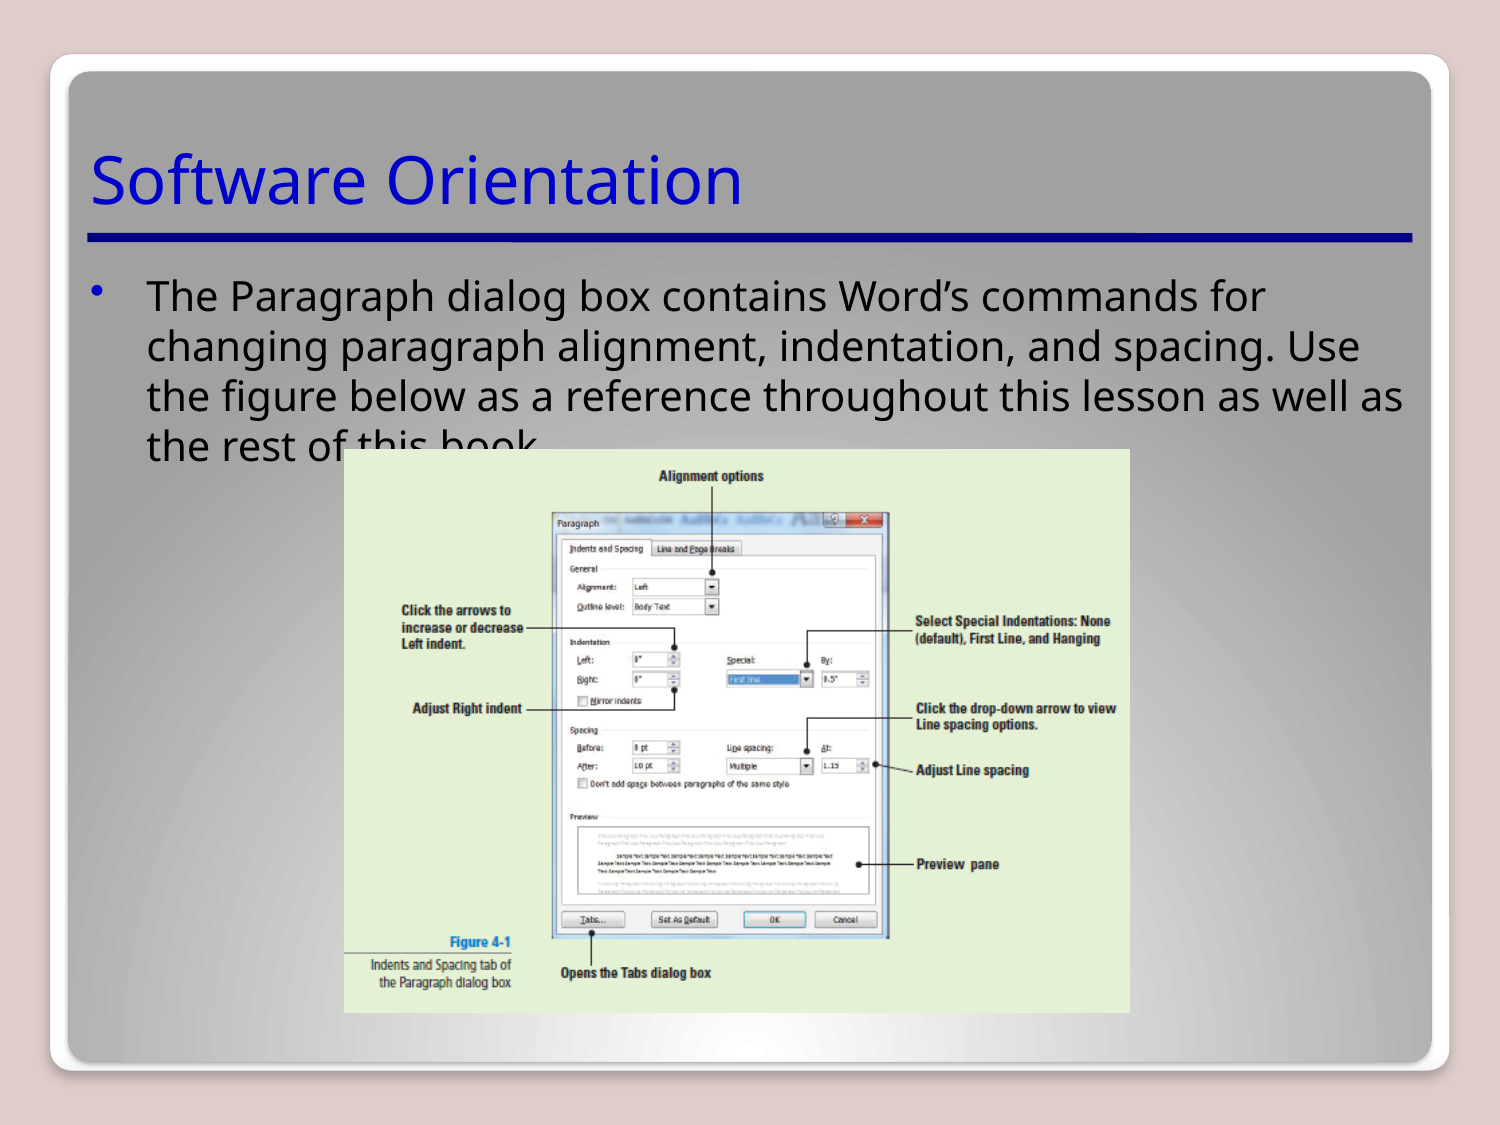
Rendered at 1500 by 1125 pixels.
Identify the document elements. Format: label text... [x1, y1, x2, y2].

title Software Orientation [74, 74, 1426, 226]
picture [344, 449, 1130, 1013]
list The Paragraph dialog box contains Word’s commands for changing paragraph alignment, indentation, and spacing. Use the figure below as a reference throughout this lesson as well as the rest of this book. [75, 262, 1425, 1063]
